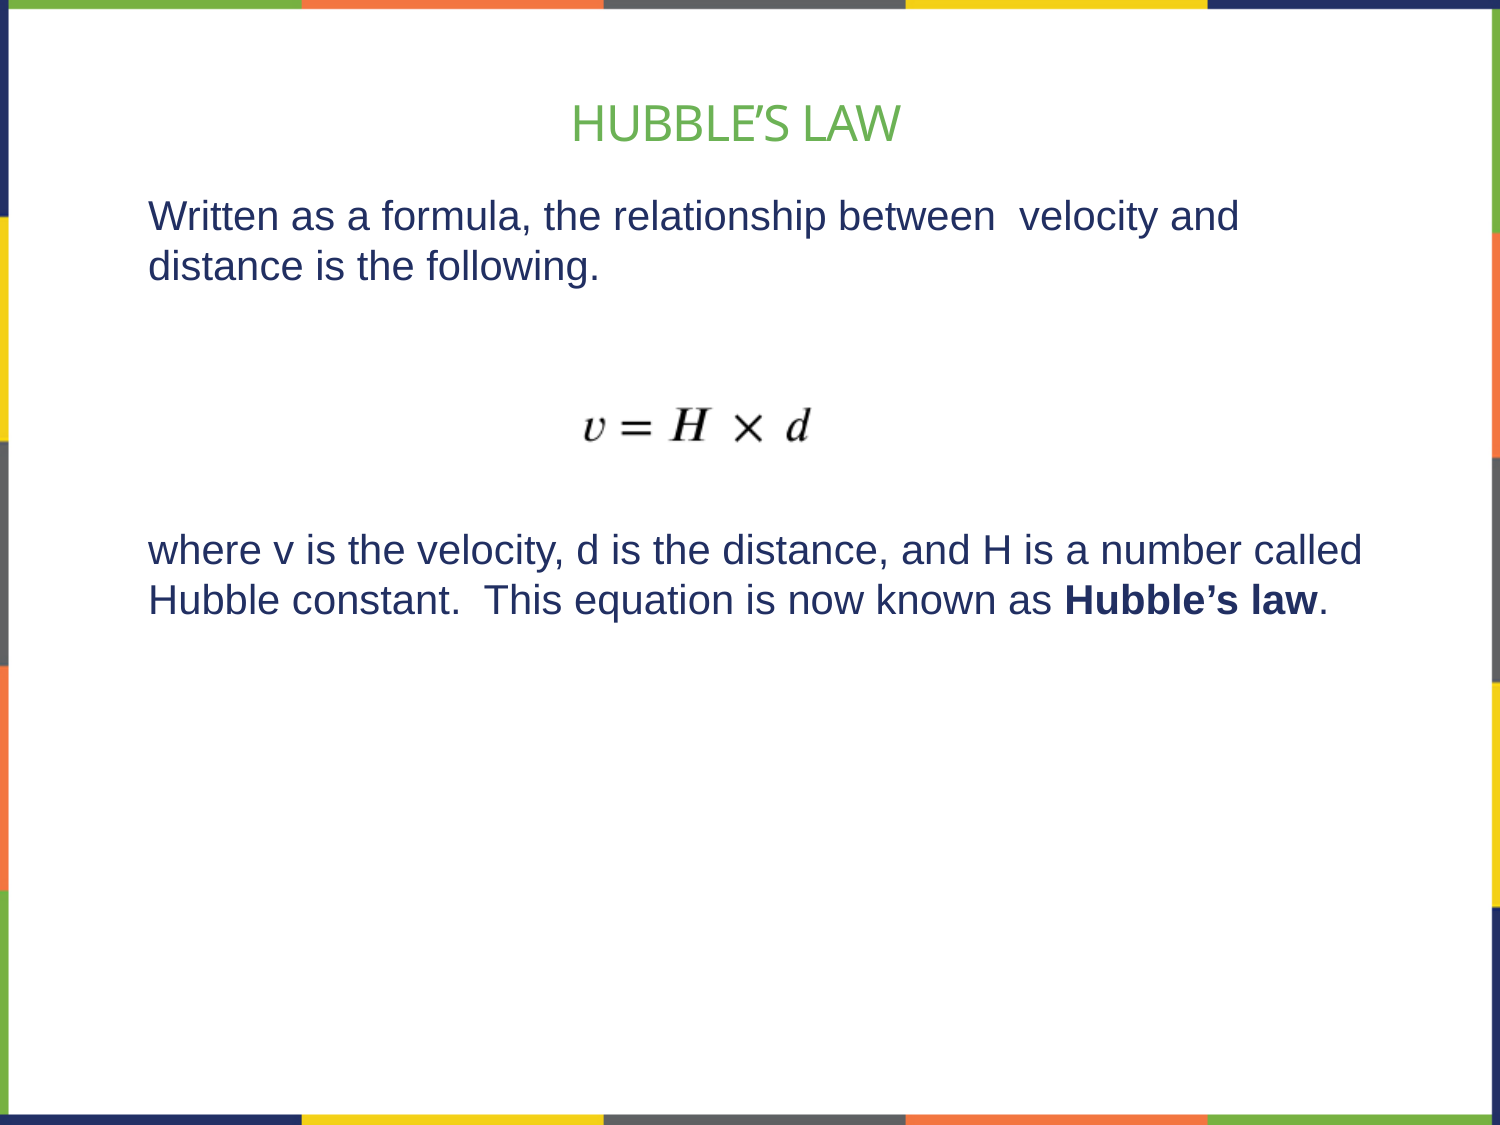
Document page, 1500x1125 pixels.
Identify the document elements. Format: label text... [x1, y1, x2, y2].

list Written as a formula, the relationship between velocity and distance is the following. where v is the velocity, d is the distance, and H is a number called Hubble constant. This equation is now known as Hubble’s law. [133, 181, 1398, 938]
title Hubble’s Law [75, 50, 1398, 159]
picture [0, 0, 1500, 1125]
